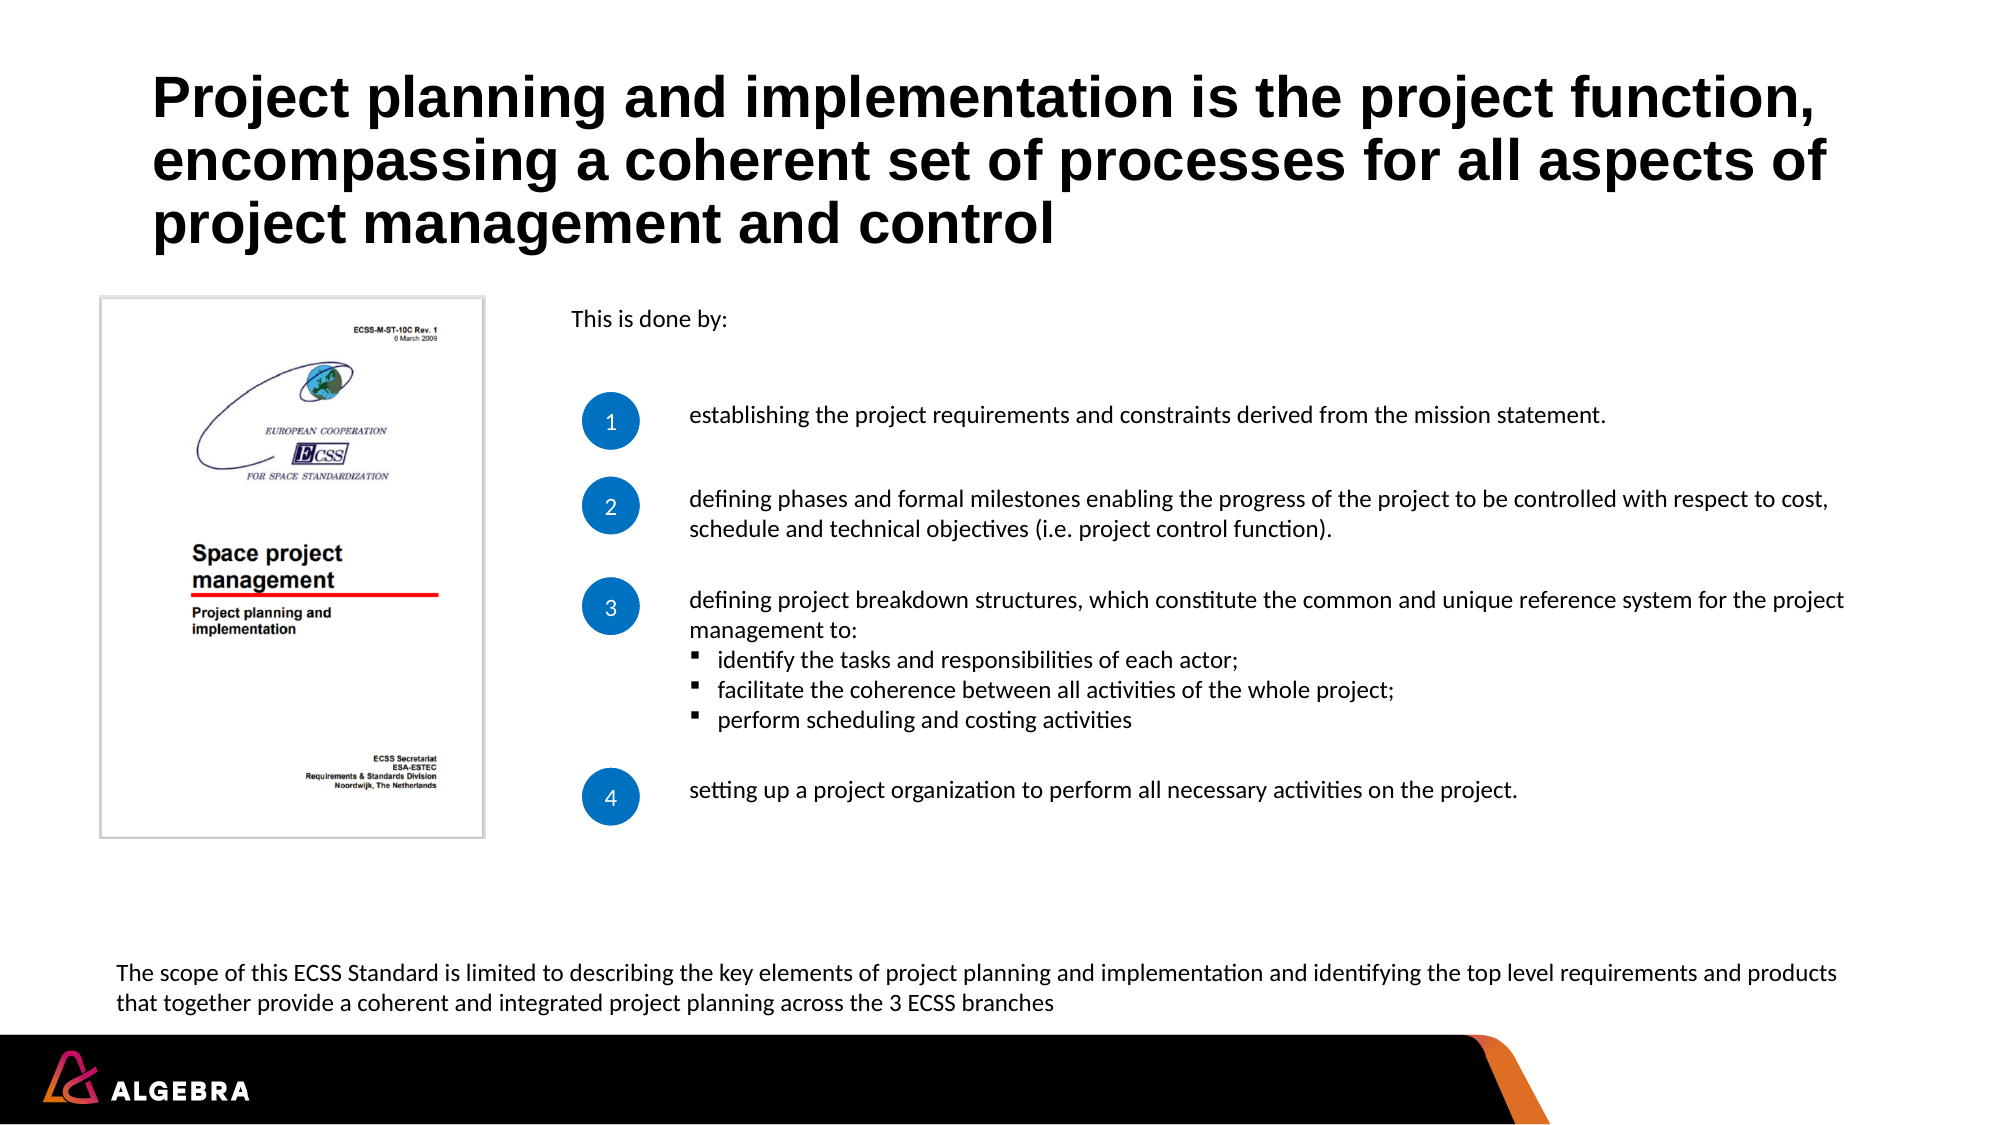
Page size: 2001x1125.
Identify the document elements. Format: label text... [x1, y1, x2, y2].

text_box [580, 576, 1901, 743]
text_box The scope of this ECSS Standard is limited to describing the key elements of project planning and implementation and identifying the top level requirements and products that together provide a coherent and integrated project planning across the 3 ECSS branches [100, 948, 1901, 1027]
picture [0, 1034, 1733, 1125]
title Project planning and implementation is the project function, encompassing a coherent set of processes for all aspects of project management and control [137, 59, 1863, 278]
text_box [580, 766, 1901, 827]
picture [99, 295, 486, 839]
text_box This is done by: [556, 294, 1891, 361]
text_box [580, 390, 1901, 451]
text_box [580, 475, 1901, 552]
